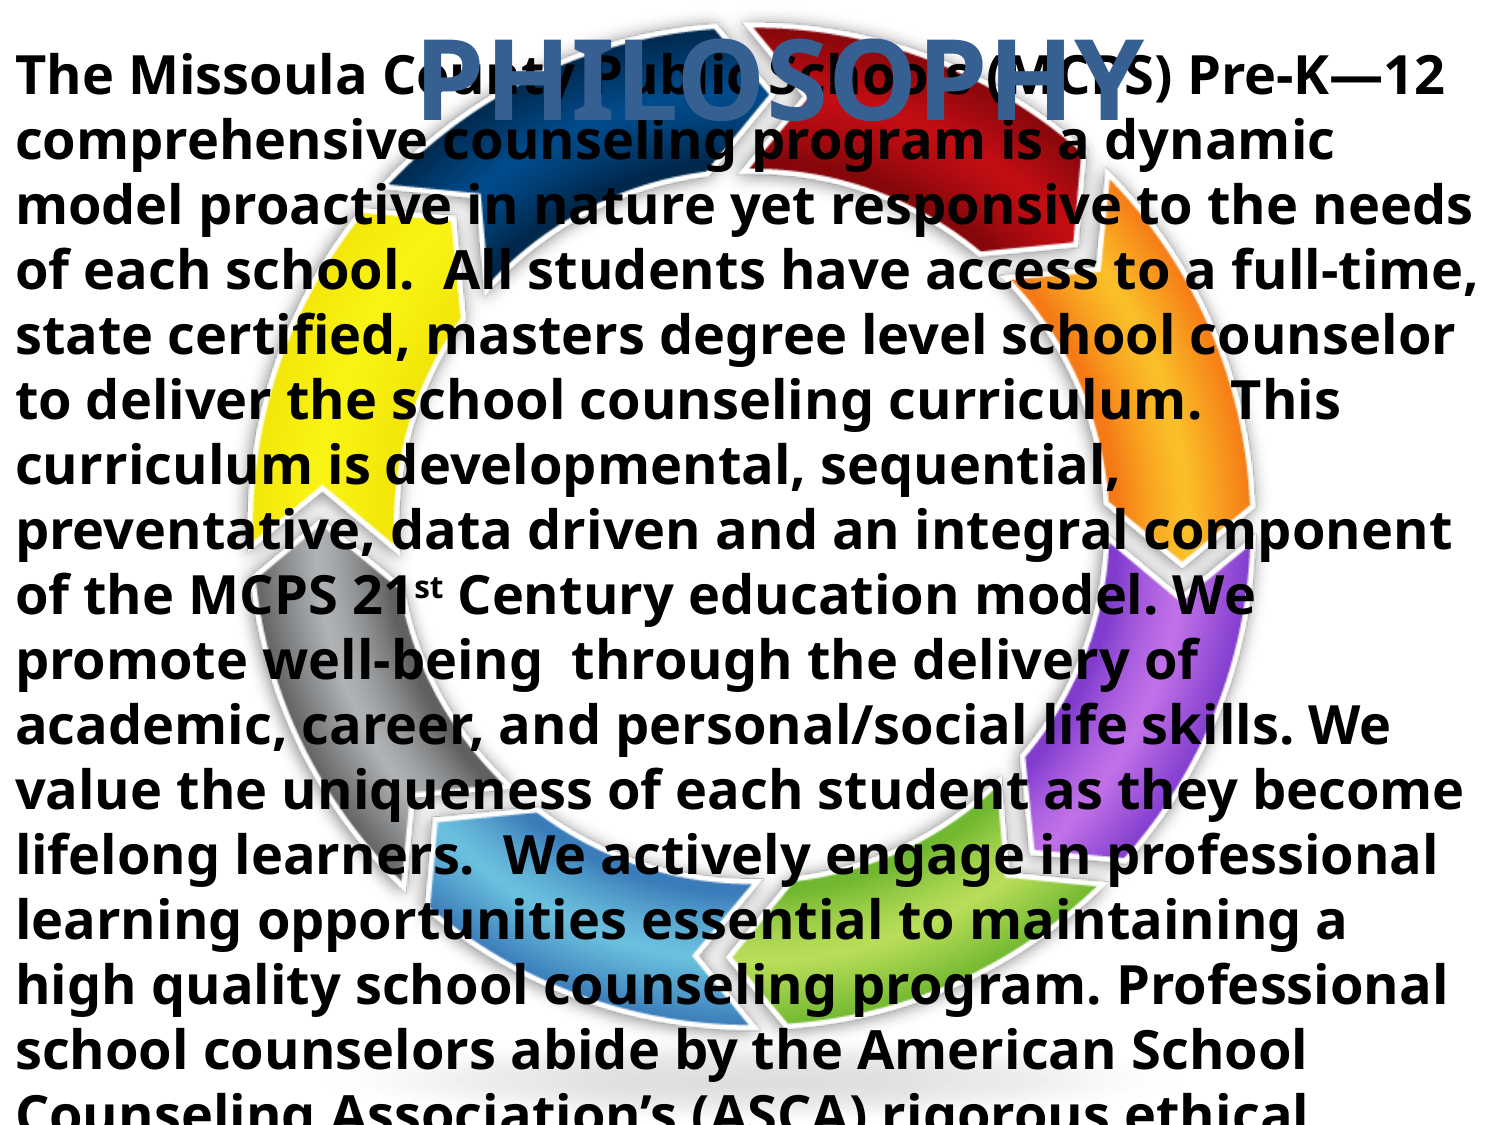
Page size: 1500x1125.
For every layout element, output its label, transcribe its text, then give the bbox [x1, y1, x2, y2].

text_box The Missoula County Public Schools (MCPS) Pre-K—12 comprehensive counseling program is a dynamic model proactive in nature yet responsive to the needs of each school. All students have access to a full-time, state certified, masters degree level school counselor to deliver the school counseling curriculum. This curriculum is developmental, sequential, preventative, data driven and an integral component of the MCPS 21st Century education model. We promote well-being through the delivery of academic, career, and personal/social life skills. We value the uniqueness of each student as they become lifelong learners. We actively engage in professional learning opportunities essential to maintaining a high quality school counseling program. Professional school counselors abide by the American School Counseling Association’s (ASCA) rigorous ethical standards. [1282, 33, 1500, 1125]
text_box The Missoula County Public Schools (MCPS) Pre-K—12 comprehensive counseling program is a dynamic model proactive in nature yet responsive to the needs of each school. All students have access to a full-time, state certified, masters degree level school counselor to deliver the school counseling curriculum. This curriculum is developmental, sequential, preventative, data driven and an integral component of the MCPS 21st Century education model. We promote well-being through the delivery of academic, career, and personal/social life skills. We value the uniqueness of each student as they become lifelong learners. We actively engage in professional learning opportunities essential to maintaining a high quality school counseling program. Professional school counselors abide by the American School Counseling Association’s (ASCA) rigorous ethical standards. [0, 33, 216, 1125]
picture [221, 0, 1279, 1125]
